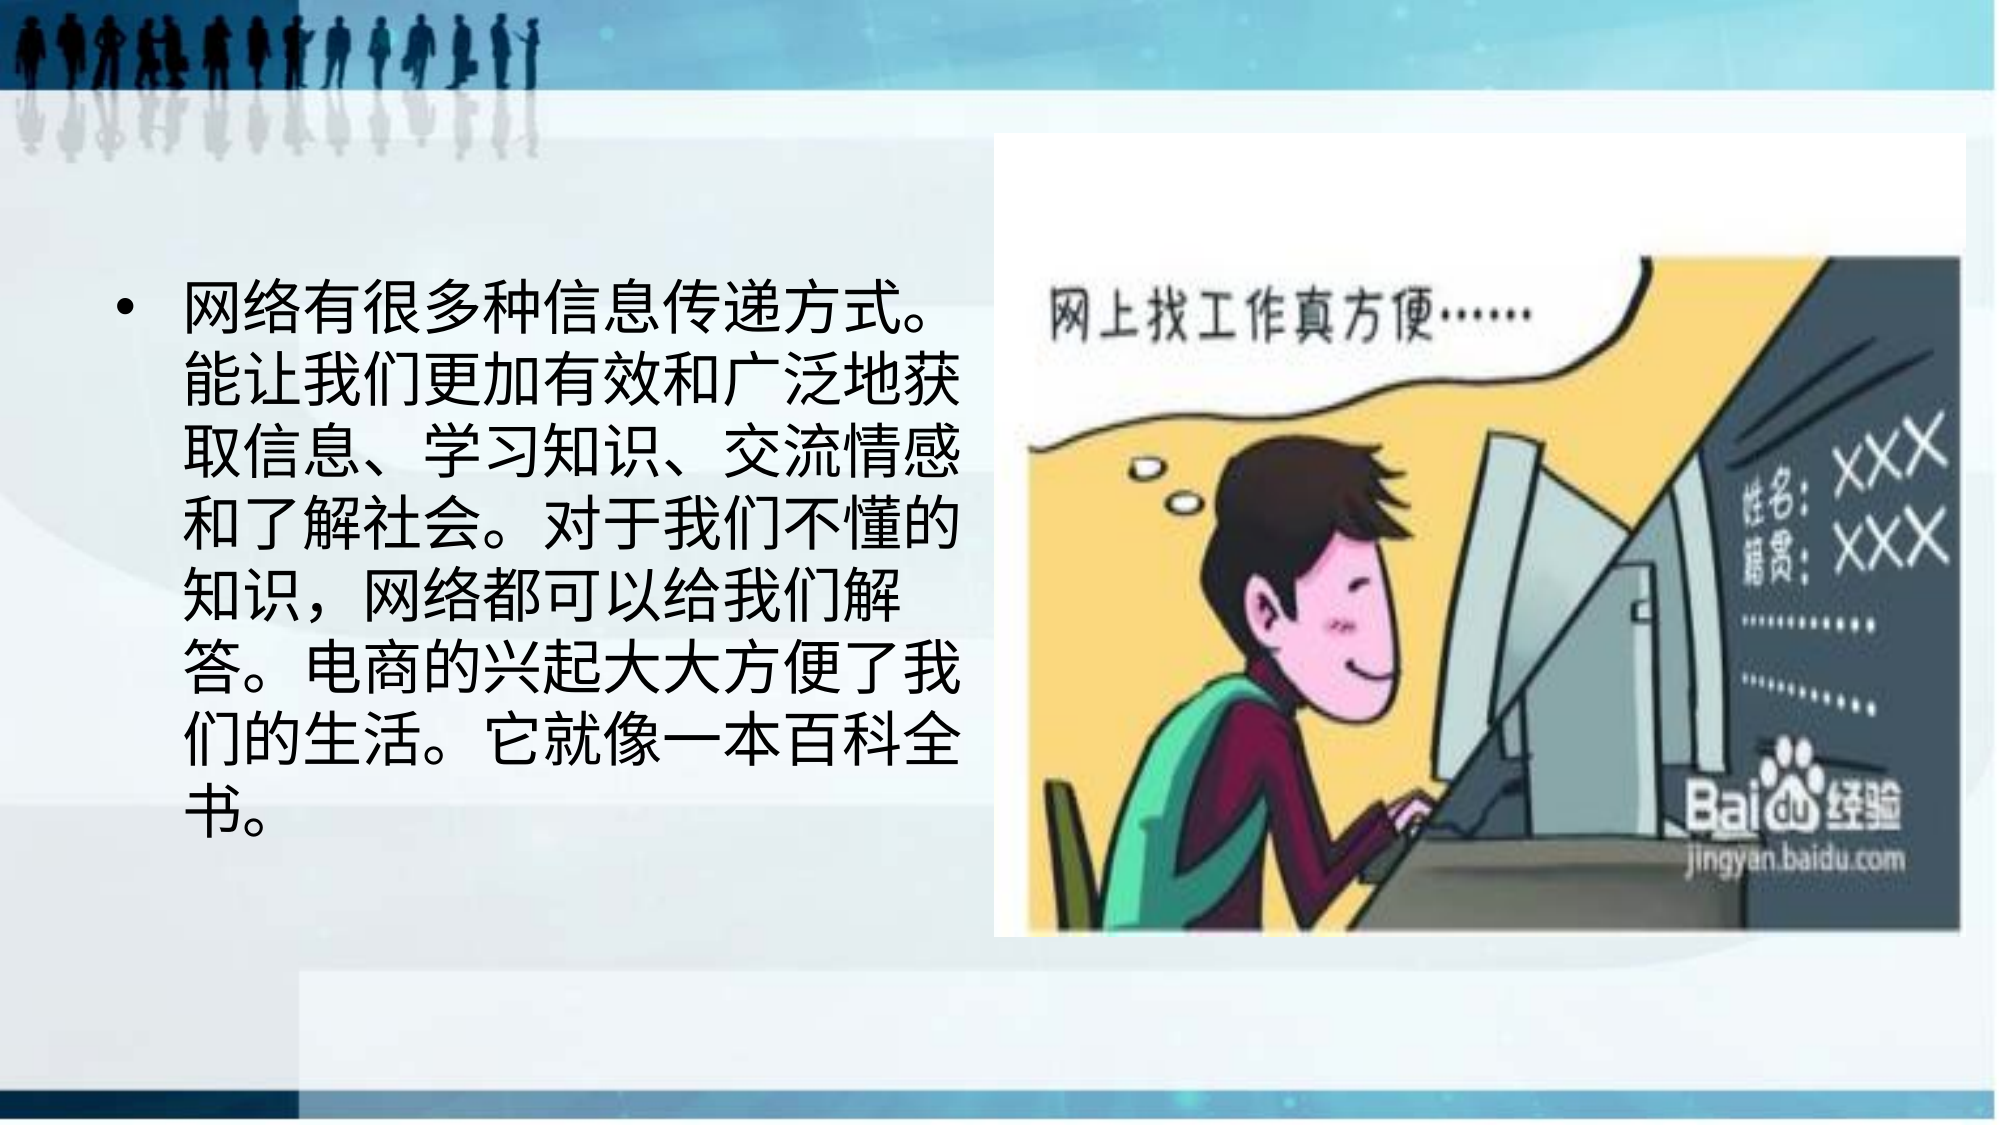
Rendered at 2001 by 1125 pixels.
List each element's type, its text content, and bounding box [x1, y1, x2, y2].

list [994, 133, 1966, 937]
list 网络有很多种信息传递方式。能让我们更加有效和广泛地获取信息、学习知识、交流情感和了解社会。对于我们不懂的知识，网络都可以给我们解答。电商的兴起大大方便了我们的生活。它就像一本百科全书。 [99, 262, 983, 1006]
picture [0, 0, 2001, 1125]
